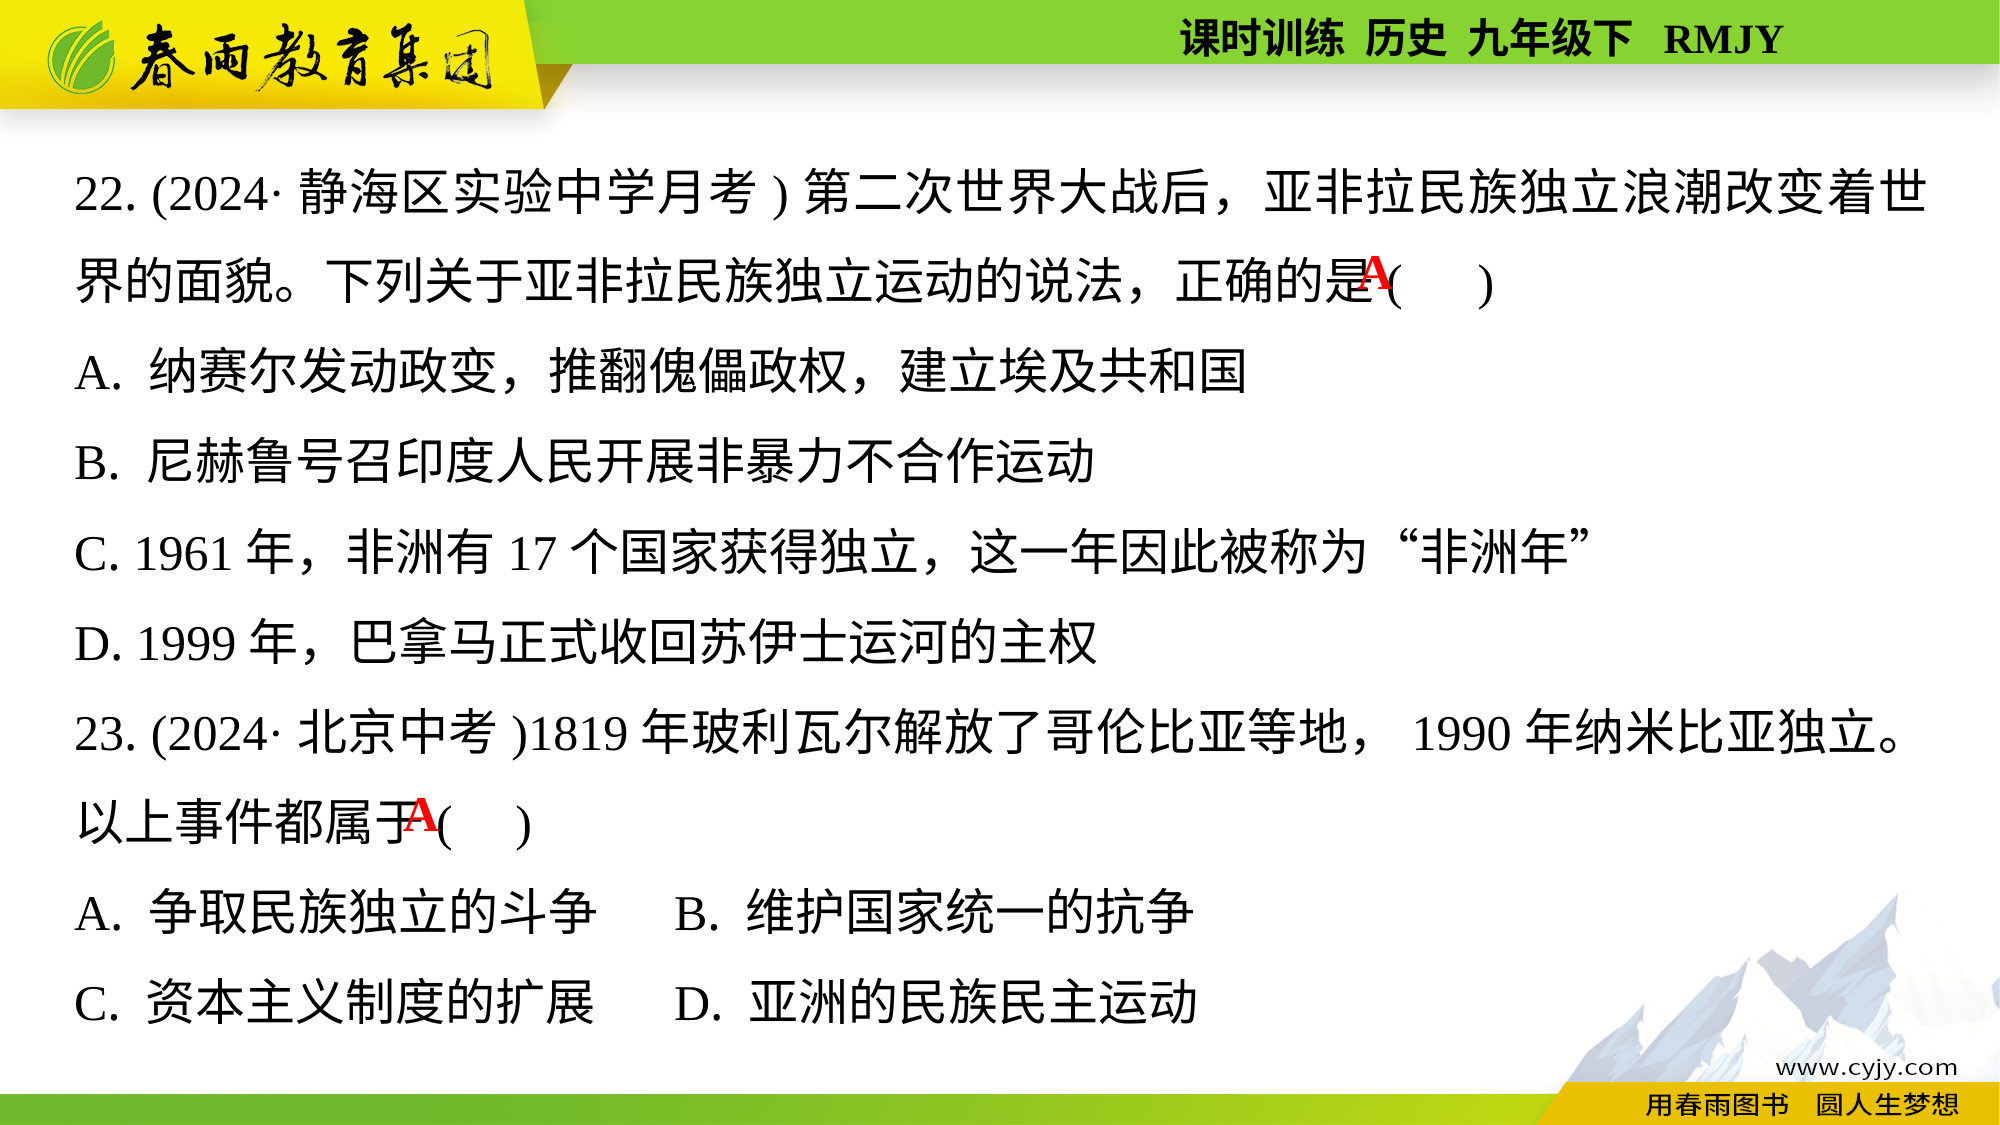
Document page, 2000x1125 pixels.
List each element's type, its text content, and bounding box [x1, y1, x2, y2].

text_box A [1342, 231, 1410, 307]
text_box A [388, 773, 456, 849]
picture [0, 0, 2000, 1125]
list 22. (2024·静海区实验中学月考)第二次世界大战后，亚非拉民族独立浪潮改变着世界的面貌。下列关于亚非拉民族独立运动的说法，正确的是( ) A. 纳赛尔发动政变，推翻傀儡政权，建立埃及共和国 B. 尼赫鲁号召印度人民开展非暴力不合作运动 C. 1961年，非洲有17个国家获得独立，这一年因此被称为“非洲年” D. 1999年，巴拿马正式收回苏伊士运河的主权 23. (2024·北京中考)1819年玻利瓦尔解放了哥伦比亚等地，1990年纳米比亚独立。以上事件都属于( ) A. 争取民族独立的斗争 B. 维护国家统一的抗争 C. 资本主义制度的扩展 D. 亚洲的民族民主运动 [59, 122, 1944, 1047]
